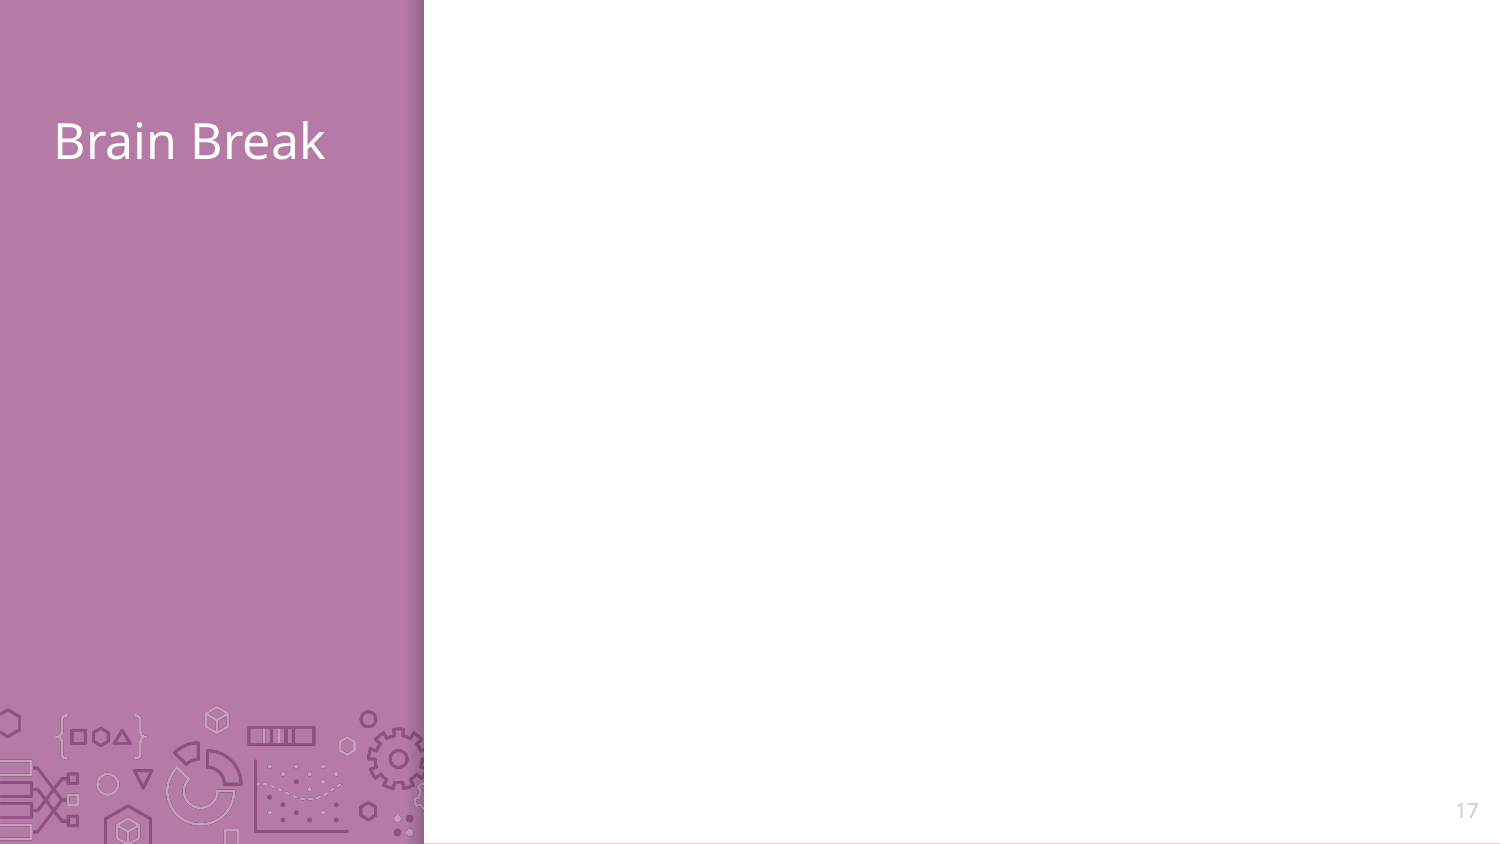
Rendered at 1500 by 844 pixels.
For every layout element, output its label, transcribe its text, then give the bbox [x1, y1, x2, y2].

slide_number 17 [1403, 779, 1494, 844]
title Brain Break [38, 94, 375, 748]
picture [0, 701, 424, 844]
